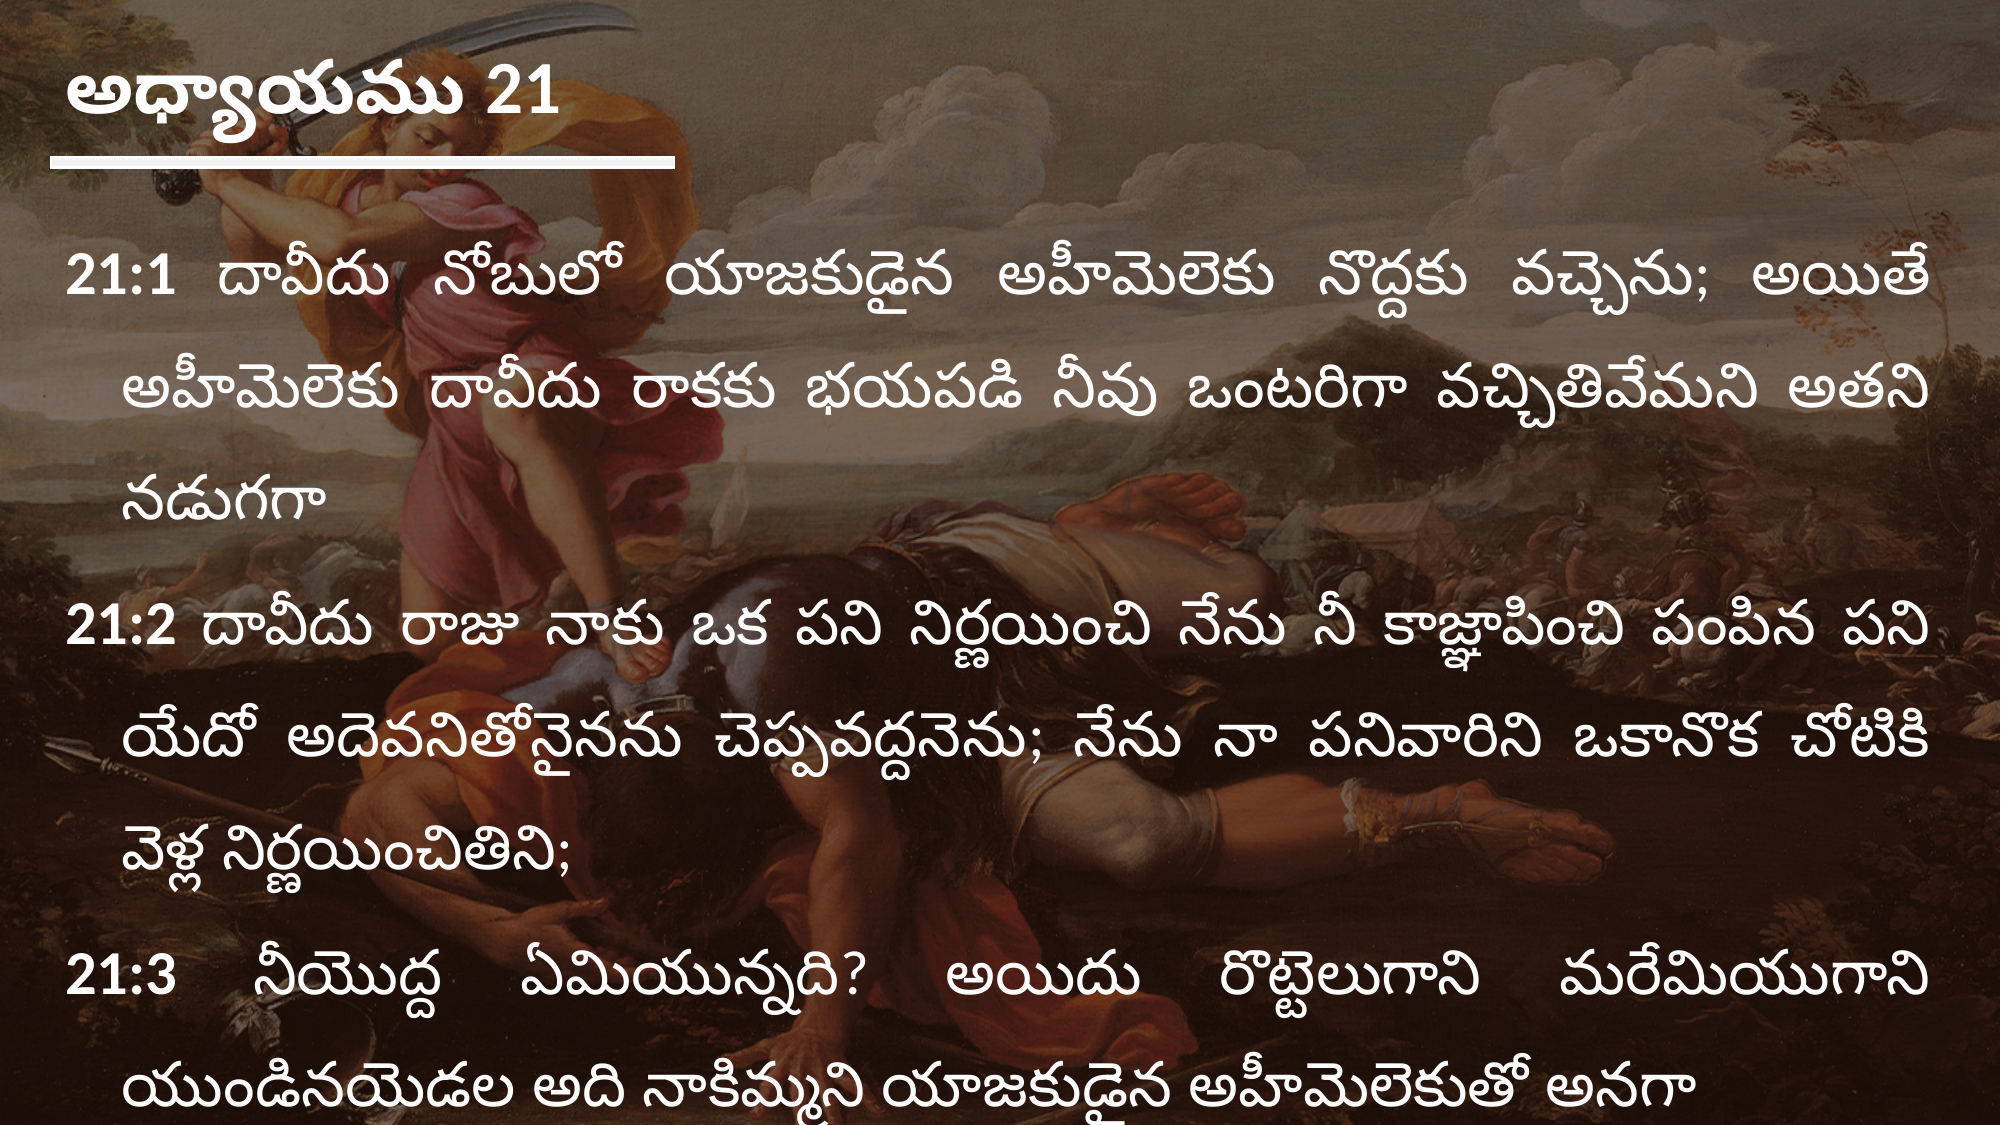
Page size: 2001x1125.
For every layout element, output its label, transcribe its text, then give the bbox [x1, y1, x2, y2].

list 21:1 దావీదు నోబులో యాజకుడైన అహీమెలెకు నొద్దకు వచ్చెను; అయితే అహీమెలెకు దావీదు రాకకు భయపడి నీవు ఒంటరిగా వచ్చితివేమని అతని నడుగగా 21:2 దావీదు రాజు నాకు ఒక పని నిర్ణయించి నేను నీ కాజ్ఞాపించి పంపిన పని యేదో అదెవనితోనైనను చెప్పవద్దనెను; నేను నా పనివారిని ఒకానొక చోటికి వెళ్ల నిర్ణయించితిని; 21:3 నీయొద్ద ఏమియున్నది? అయిదు రొట్టెలుగాని మరేమియుగాని యుండినయెడల అది నాకిమ్మని యాజకుడైన అహీమెలెకుతో అనగా [50, 187, 1946, 1063]
picture [0, 0, 2000, 1125]
title అధ్యాయము 21 [50, 0, 1925, 167]
